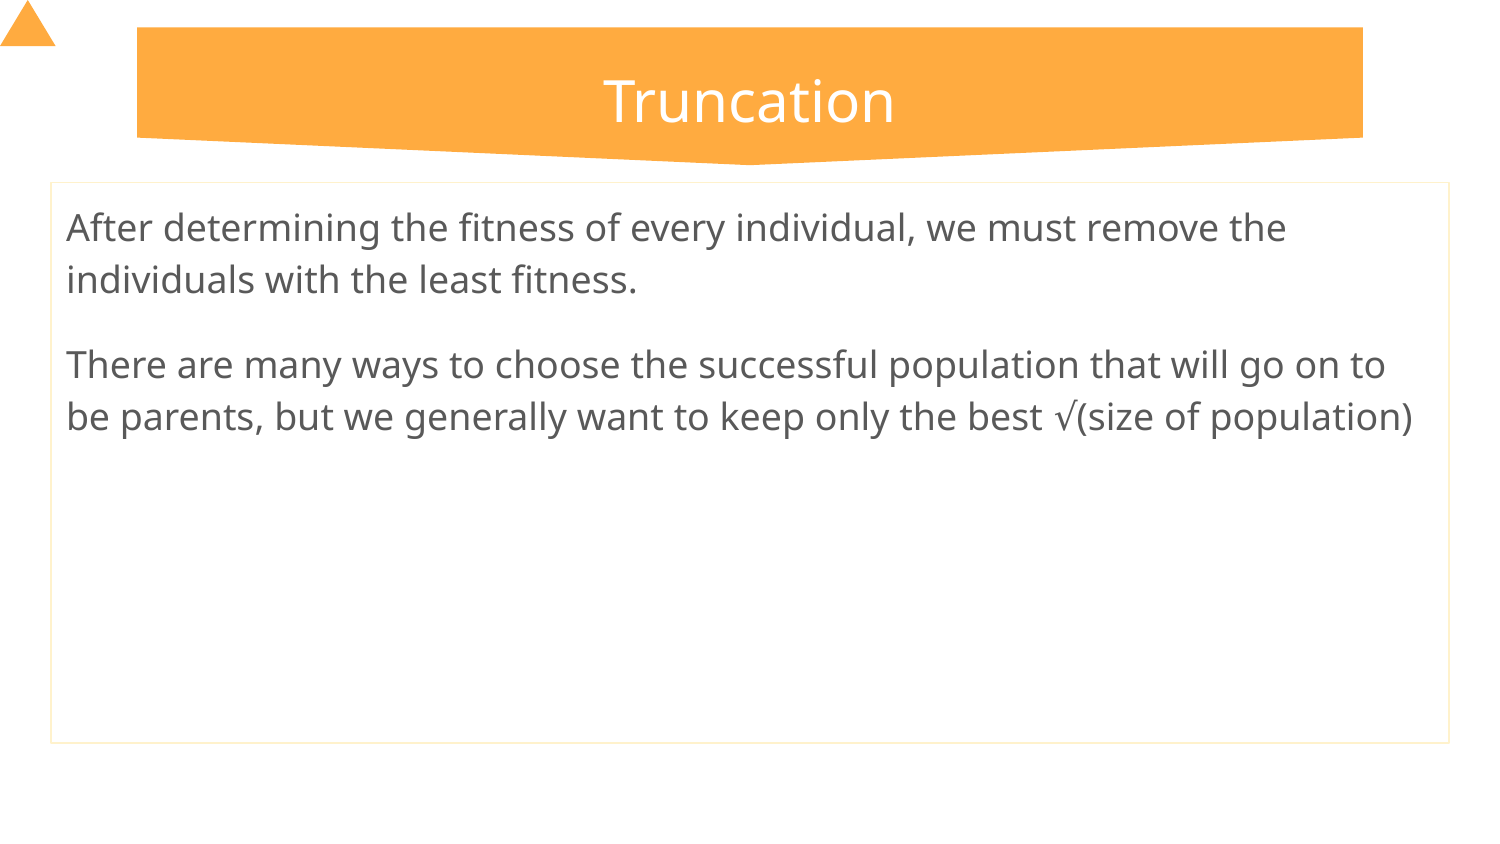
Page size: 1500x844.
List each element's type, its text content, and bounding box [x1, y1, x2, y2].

text_box [279, 144, 1221, 166]
list After determining the fitness of every individual, we must remove the individuals with the least fitness. There are many ways to choose the successful population that will go on to be parents, but we generally want to keep only the best √(size of population) [51, 182, 1449, 744]
title Truncation [51, 49, 1449, 144]
text_box [137, 27, 1363, 49]
text_box [0, 0, 56, 47]
